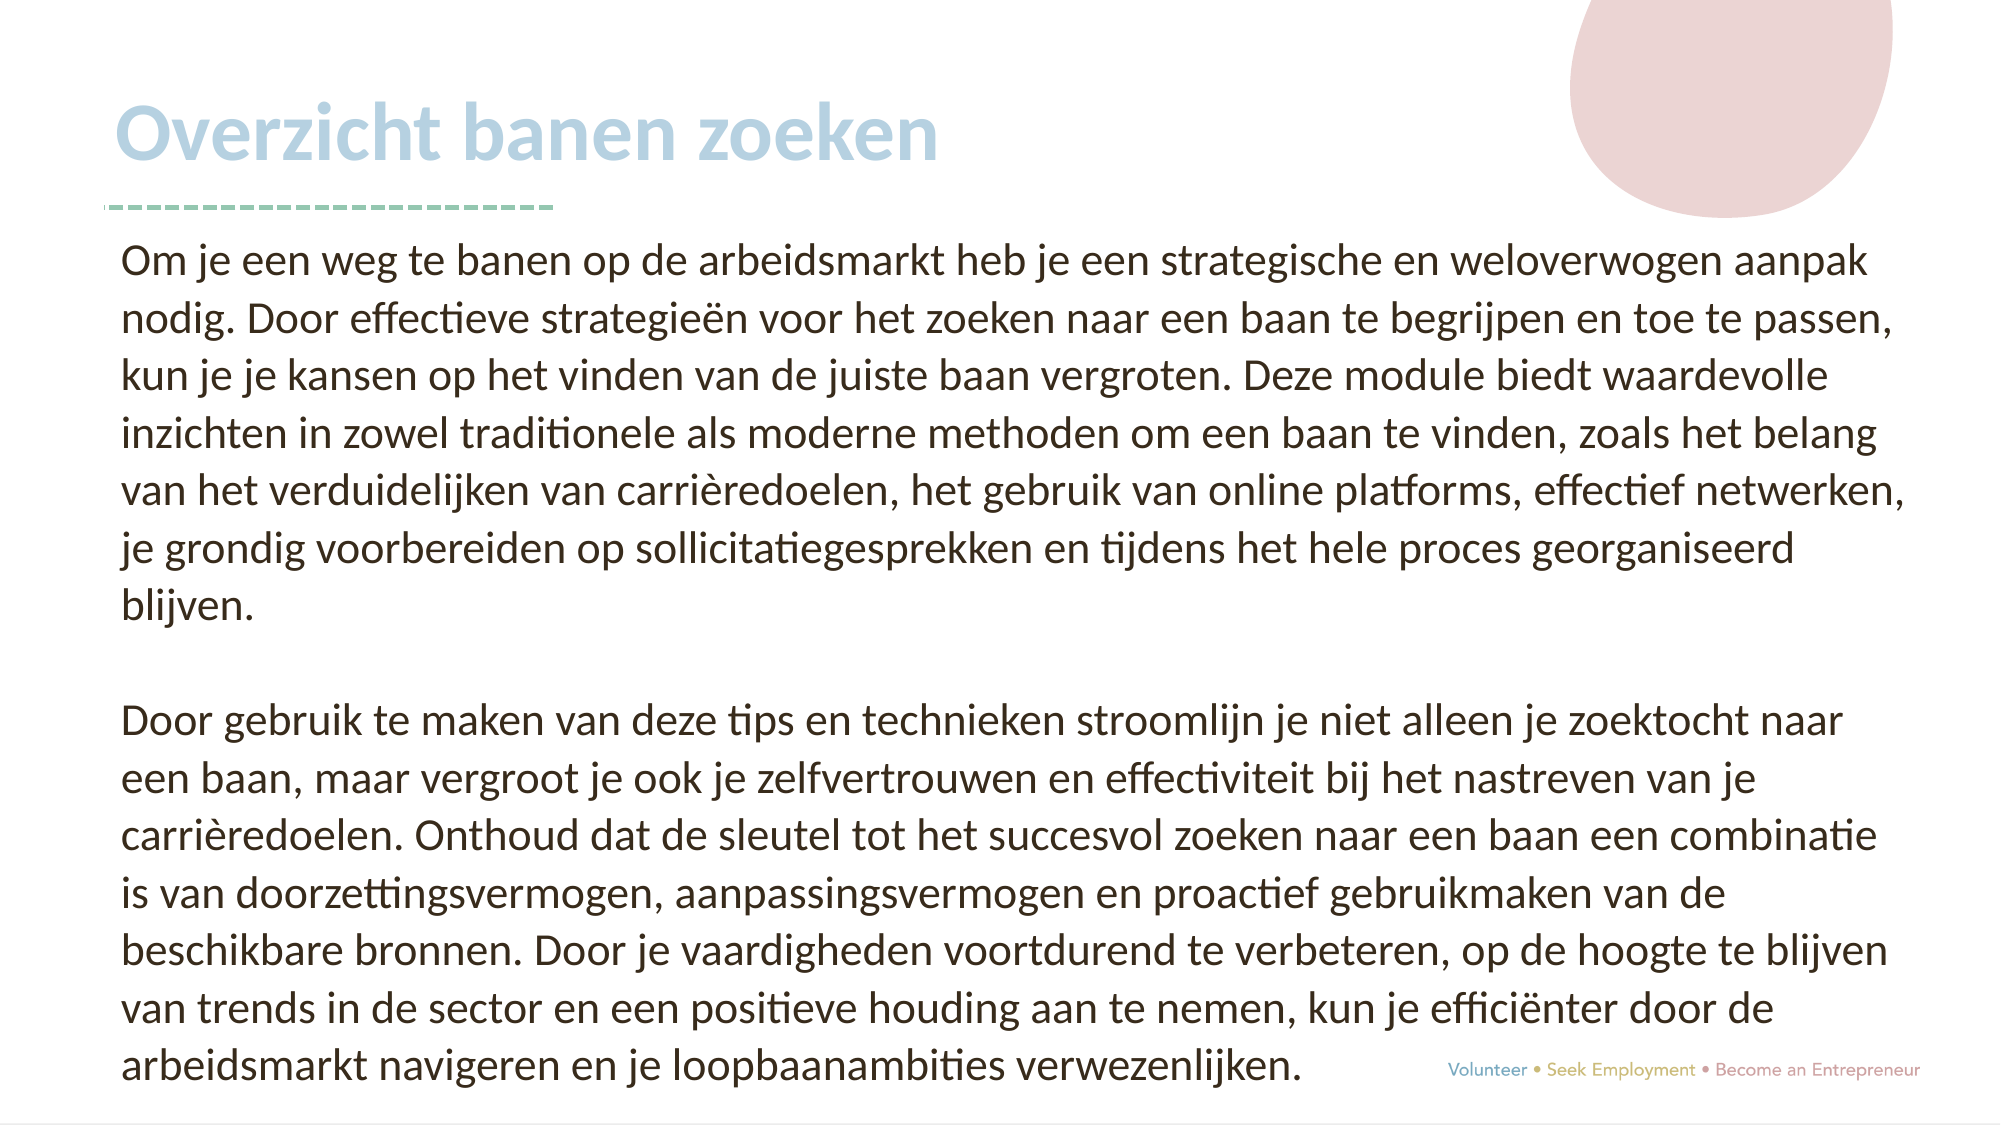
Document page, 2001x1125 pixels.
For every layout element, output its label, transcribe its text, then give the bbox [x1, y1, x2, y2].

text_box Om je een weg te banen op de arbeidsmarkt heb je een strategische en weloverwogen aanpak nodig. Door effectieve strategieën voor het zoeken naar een baan te begrijpen en toe te passen, kun je je kansen op het vinden van de juiste baan vergroten. Deze module biedt waardevolle inzichten in zowel traditionele als moderne methoden om een baan te vinden, zoals het belang van het verduidelijken van carrièredoelen, het gebruik van online platforms, effectief netwerken, je grondig voorbereiden op sollicitatiegesprekken en tijdens het hele proces georganiseerd blijven. Door gebruik te maken van deze tips en technieken stroomlijn je niet alleen je zoektocht naar een baan, maar vergroot je ook je zelfvertrouwen en effectiviteit bij het nastreven van je carrièredoelen. Onthoud dat de sleutel tot het succesvol zoeken naar een baan een combinatie is van doorzettingsvermogen, aanpassingsvermogen en proactief gebruikmaken van de beschikbare bronnen. Door je vaardigheden voortdurend te verbeteren, op de hoogte te blijven van trends in de sector en een positieve houding aan te nemen, kun je efficiënter door de arbeidsmarkt navigeren en je loopbaanambities verwezenlijken. [106, 219, 1924, 544]
text_box [1570, 0, 1893, 218]
text_box Overzicht banen zoeken [100, 90, 1361, 197]
picture [1418, 1046, 1971, 1103]
